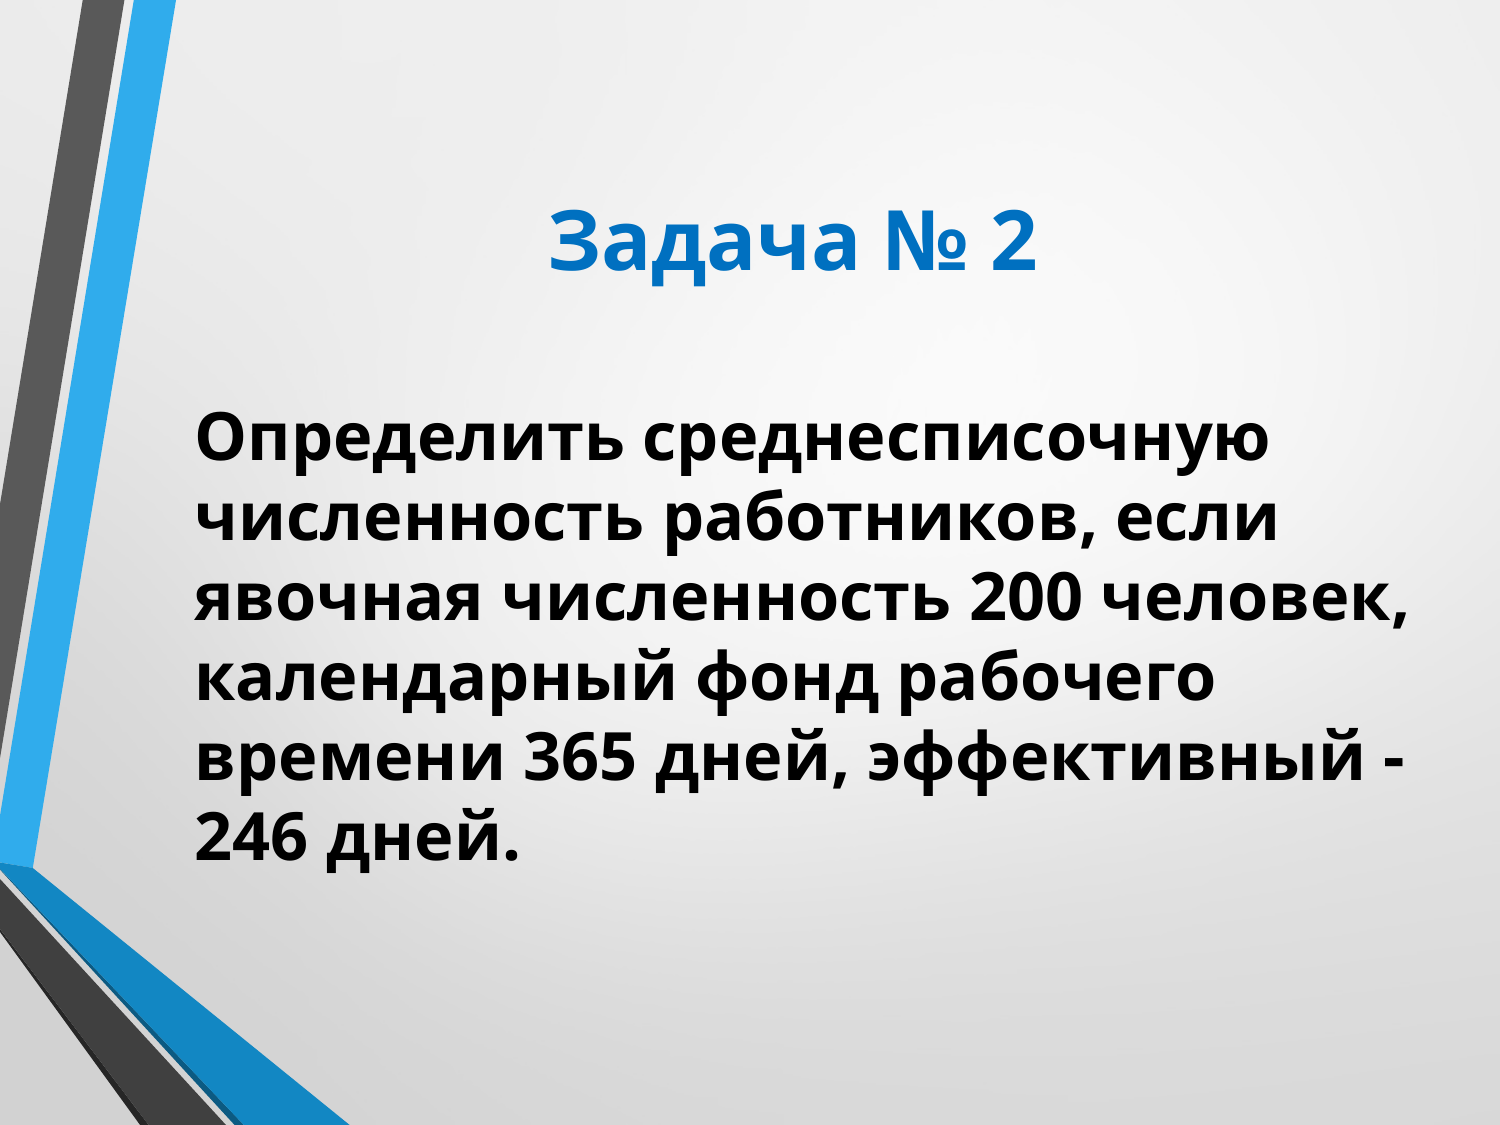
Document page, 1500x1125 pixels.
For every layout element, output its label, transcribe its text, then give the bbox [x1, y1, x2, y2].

list Определить среднесписочную численность работников, если явочная численность 200 человек, календарный фонд рабочего времени 365 дней, эффективный - 246 дней. [179, 262, 1447, 1005]
title Задача № 2 [161, 75, 1425, 400]
